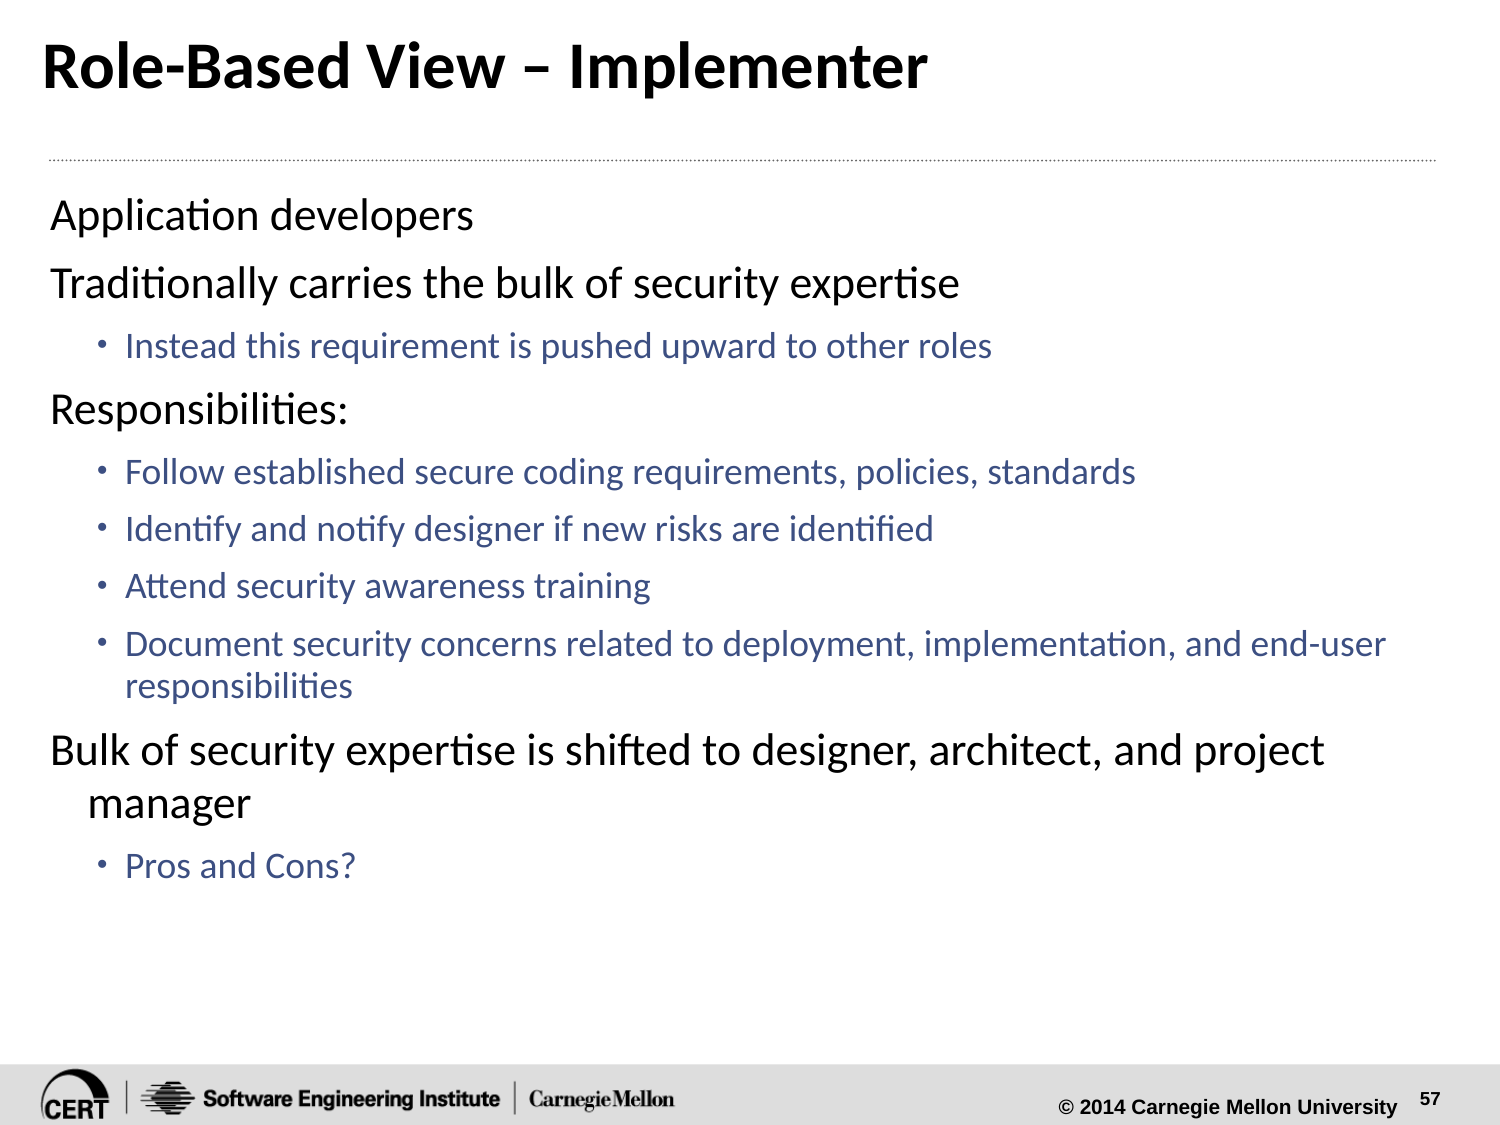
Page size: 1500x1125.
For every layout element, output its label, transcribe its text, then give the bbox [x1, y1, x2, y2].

list Application developers Traditionally carries the bulk of security expertise Instead this requirement is pushed upward to other roles Responsibilities: Follow established secure coding requirements, policies, standards Identify and notify designer if new risks are identified Attend security awareness training Document security concerns related to deployment, implementation, and end-user responsibilities Bulk of security expertise is shifted to designer, architect, and project manager Pros and Cons? [49, 187, 1438, 1001]
title Role-Based View – Implementer [42, 37, 1434, 155]
picture [24, 1065, 688, 1125]
